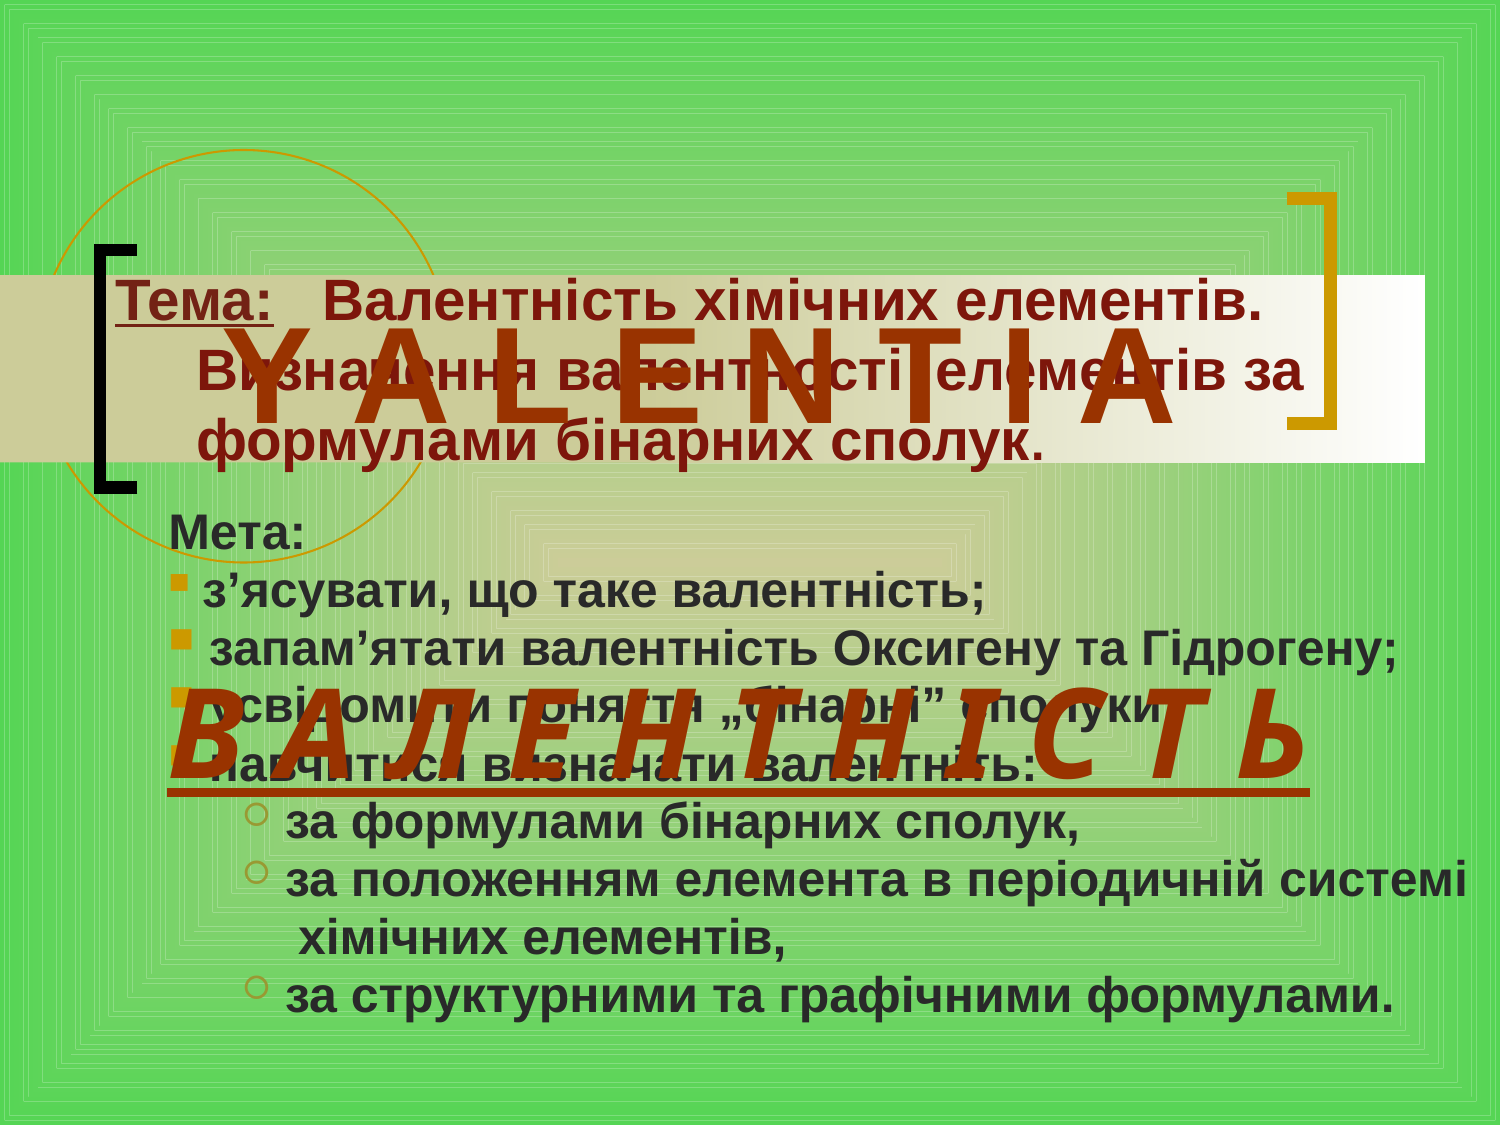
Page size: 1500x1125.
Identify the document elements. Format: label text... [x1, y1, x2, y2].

text_box В А Л Е Н Т Н І С Т Ь [152, 646, 1325, 811]
subtitle Мета: з’ясувати, що таке валентність; запам’ятати валентність Оксигену та Гідрогену; усвідомити поняття „бінарні” сполуки; навчитися визначати валентніть: за формулами бінарних сполук, за положенням елемента в періодичній системі хімічних елементів, за структурними та графічними формулами. [153, 503, 1500, 1094]
title Тема: Валентнiсть хiмiчних елементів. Визначення валентності елементів за формулами бінарних сполук. [100, 255, 1436, 539]
text_box Y A L E N T I A [206, 279, 1235, 459]
